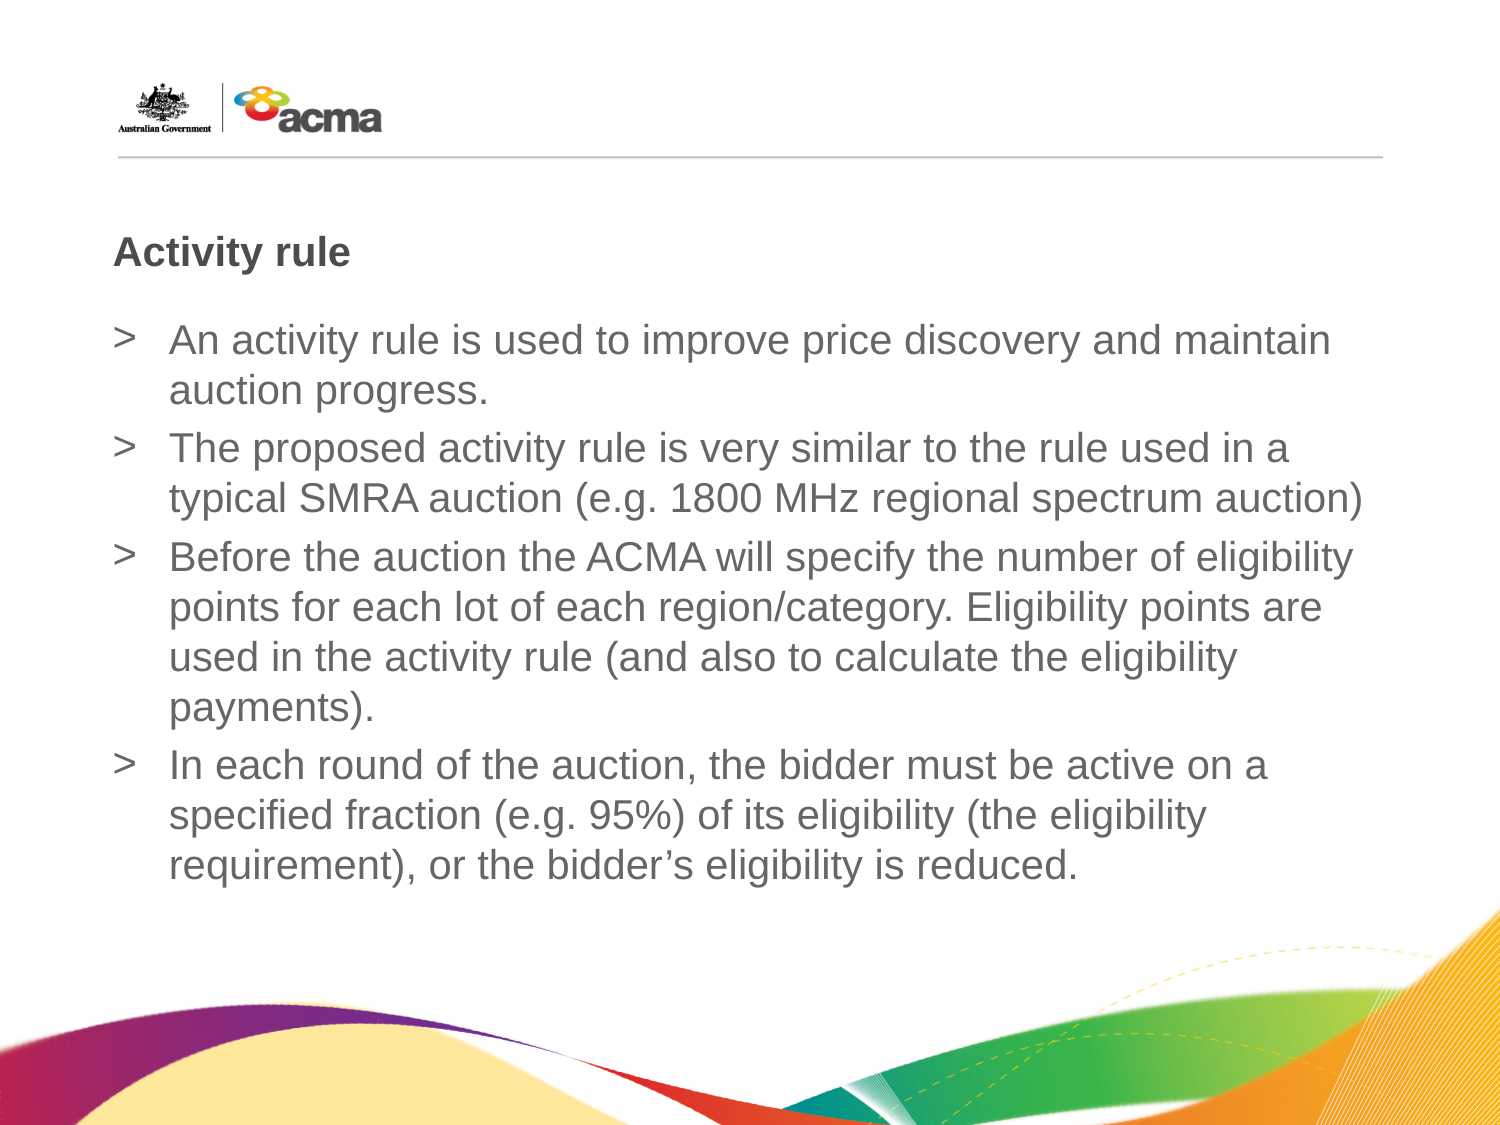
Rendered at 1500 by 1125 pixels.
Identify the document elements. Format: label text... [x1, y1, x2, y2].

list An activity rule is used to improve price discovery and maintain auction progress. The proposed activity rule is very similar to the rule used in a typical SMRA auction (e.g. 1800 MHz regional spectrum auction) Before the auction the ACMA will specify the number of eligibility points for each lot of each region/category. Eligibility points are used in the activity rule (and also to calculate the eligibility payments). In each round of the auction, the bidder must be active on a specified fraction (e.g. 95%) of its eligibility (the eligibility requirement), or the bidder’s eligibility is reduced. [112, 312, 1388, 913]
title Activity rule [112, 224, 1388, 300]
picture [0, 0, 1500, 1125]
